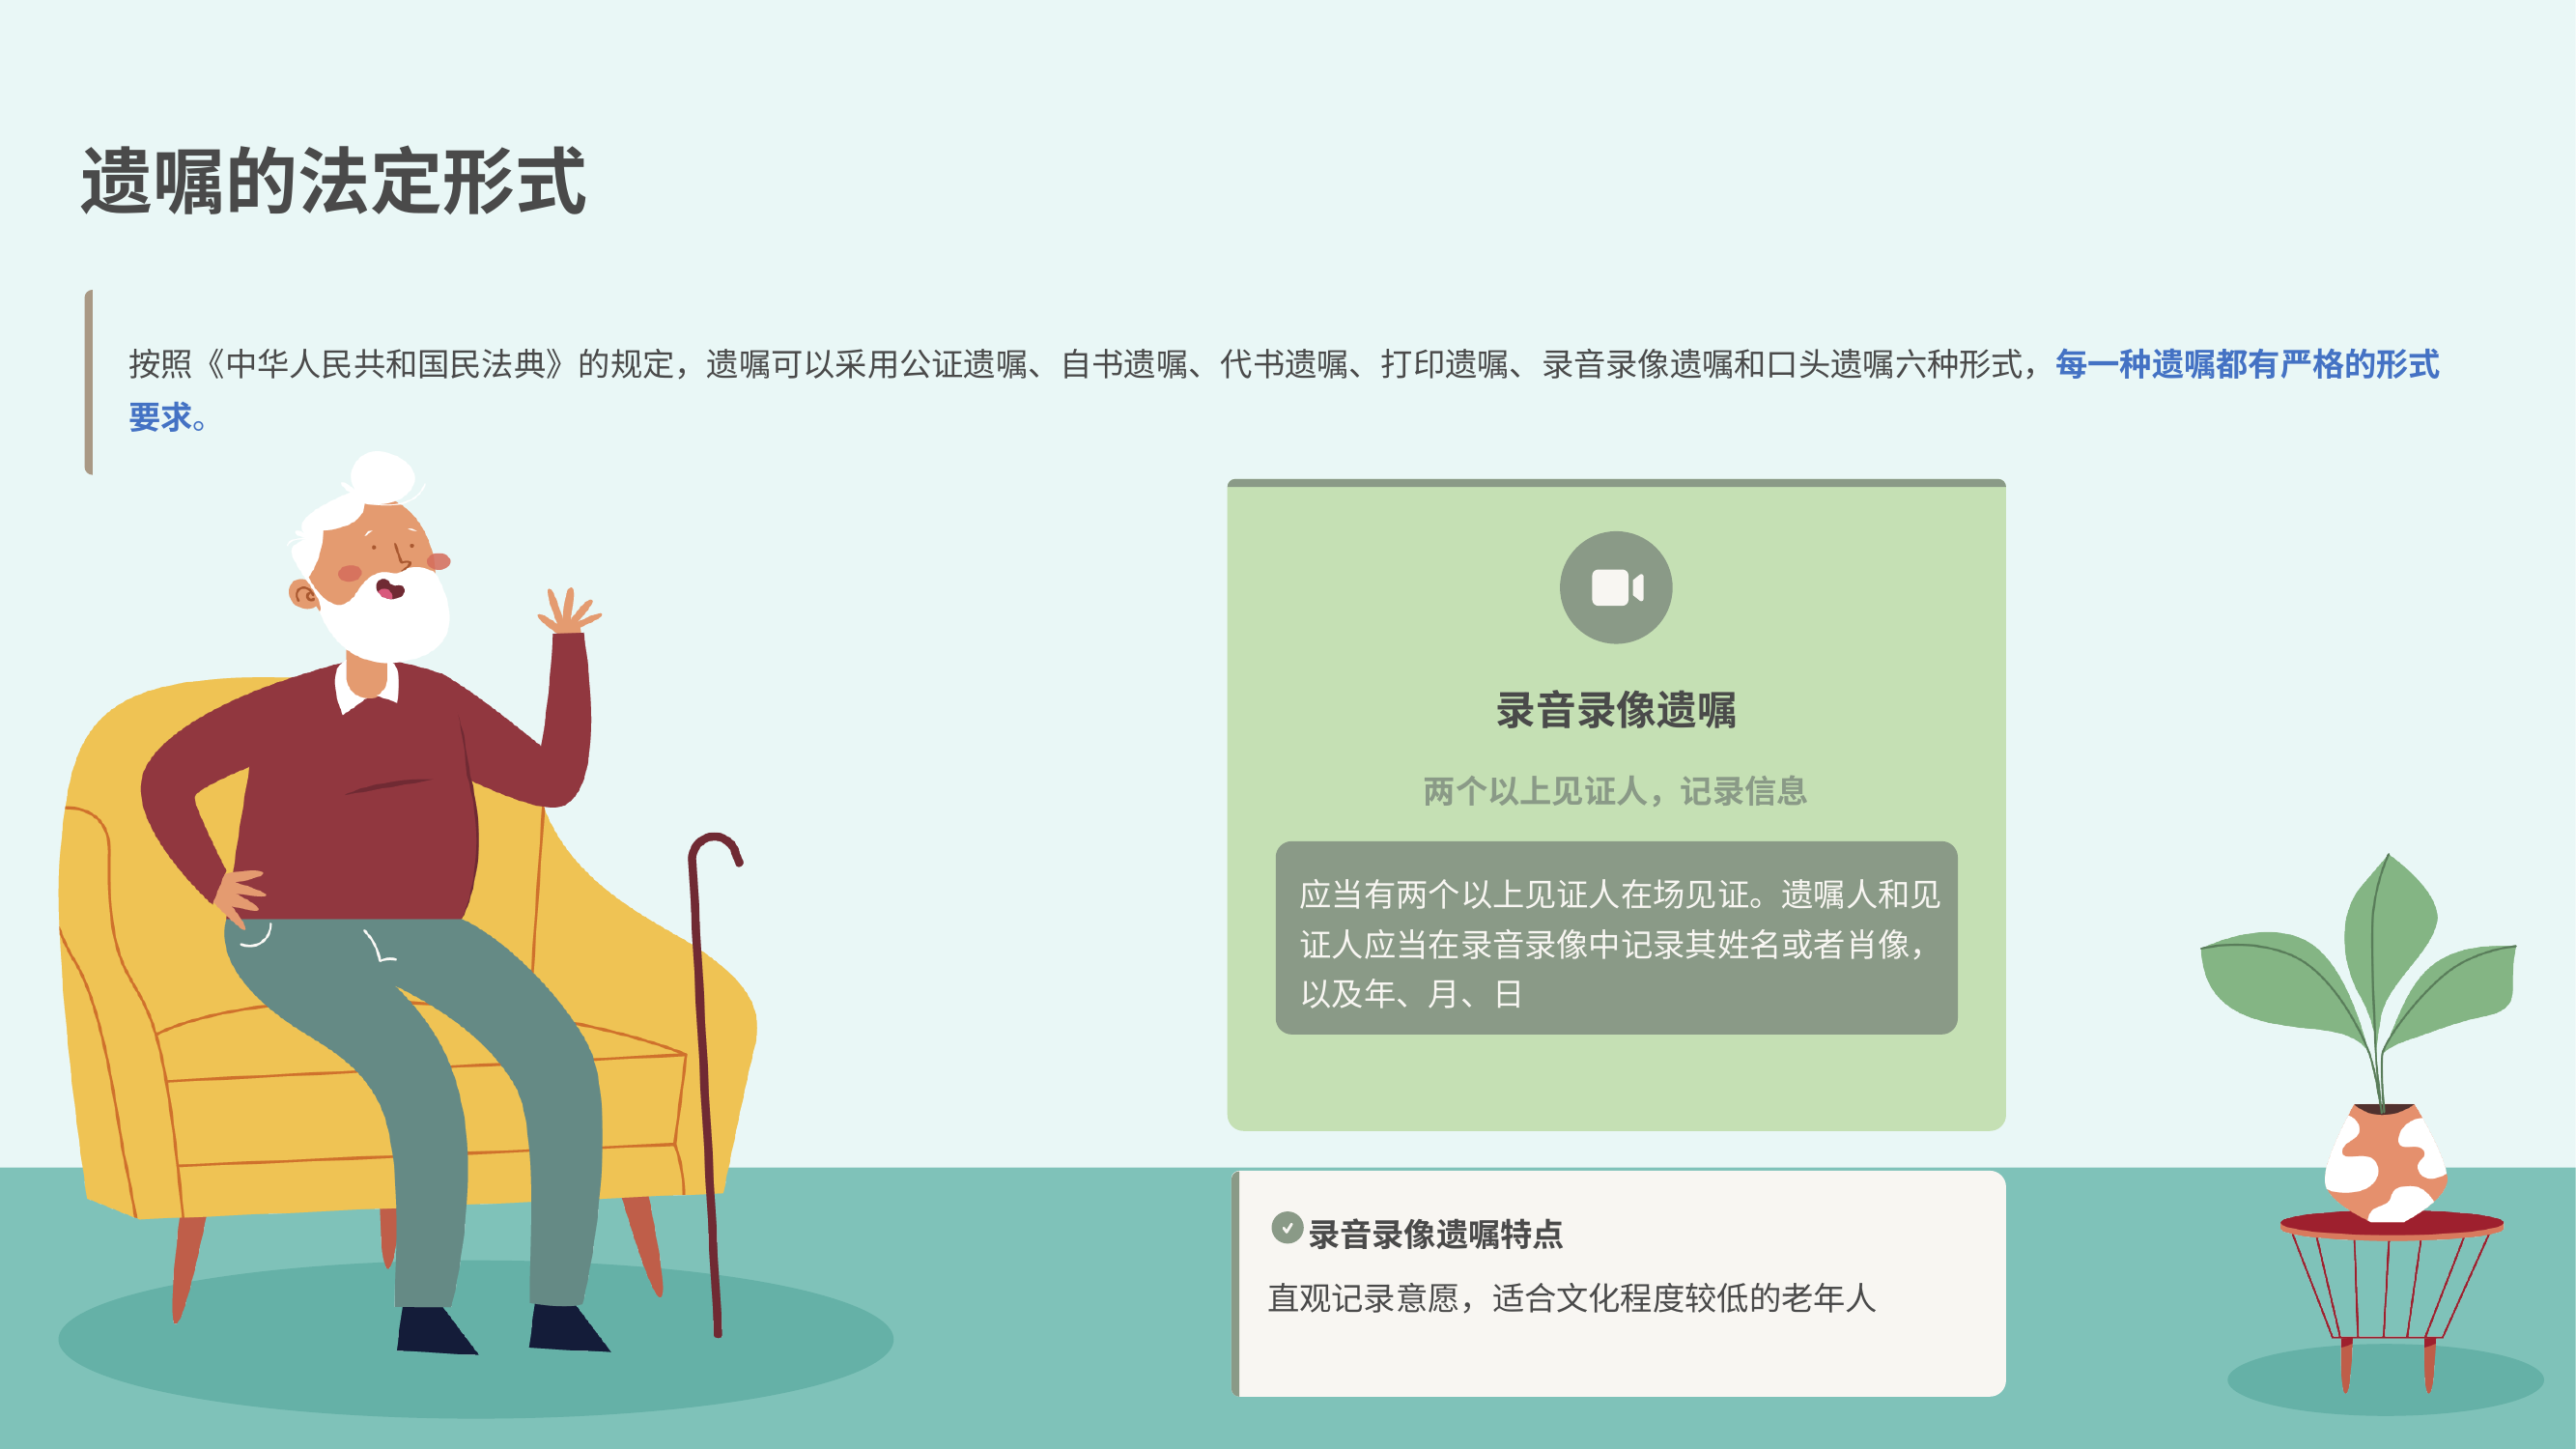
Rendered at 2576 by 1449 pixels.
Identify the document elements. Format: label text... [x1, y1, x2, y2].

text_box 录音录像遗嘱 [1265, 675, 1968, 733]
text_box [1227, 478, 2006, 488]
text_box [1227, 488, 2006, 1131]
text_box [1271, 1211, 1304, 1244]
text_box 两个以上见证人，记录信息 [1409, 760, 1824, 806]
text_box 按照《中华人民共和国民法典》的规定，遗嘱可以采用公证遗嘱、自书遗嘱、代书遗嘱、打印遗嘱、录音录像遗嘱和口头遗嘱六种形式，每一种遗嘱都有严格的形式要求。 [128, 329, 2472, 435]
text_box 遗嘱的法定形式 [80, 145, 2532, 226]
text_box [1238, 1170, 2006, 1397]
text_box [84, 289, 93, 475]
text_box 直观记录意愿，适合文化程度较低的老年人 [1267, 1267, 1991, 1317]
text_box [1231, 1171, 1240, 1397]
text_box [1592, 569, 1629, 607]
text_box [1632, 574, 1644, 602]
text_box [1560, 530, 1673, 644]
picture [0, 0, 2576, 1394]
text_box 录音录像遗嘱特点 [1308, 1203, 1991, 1252]
text_box 应当有两个以上见证人在场见证。遗嘱人和见证人应当在录音录像中记录其姓名或者肖像，以及年、月、日 [1299, 865, 1950, 1010]
text_box [1275, 840, 1959, 1035]
